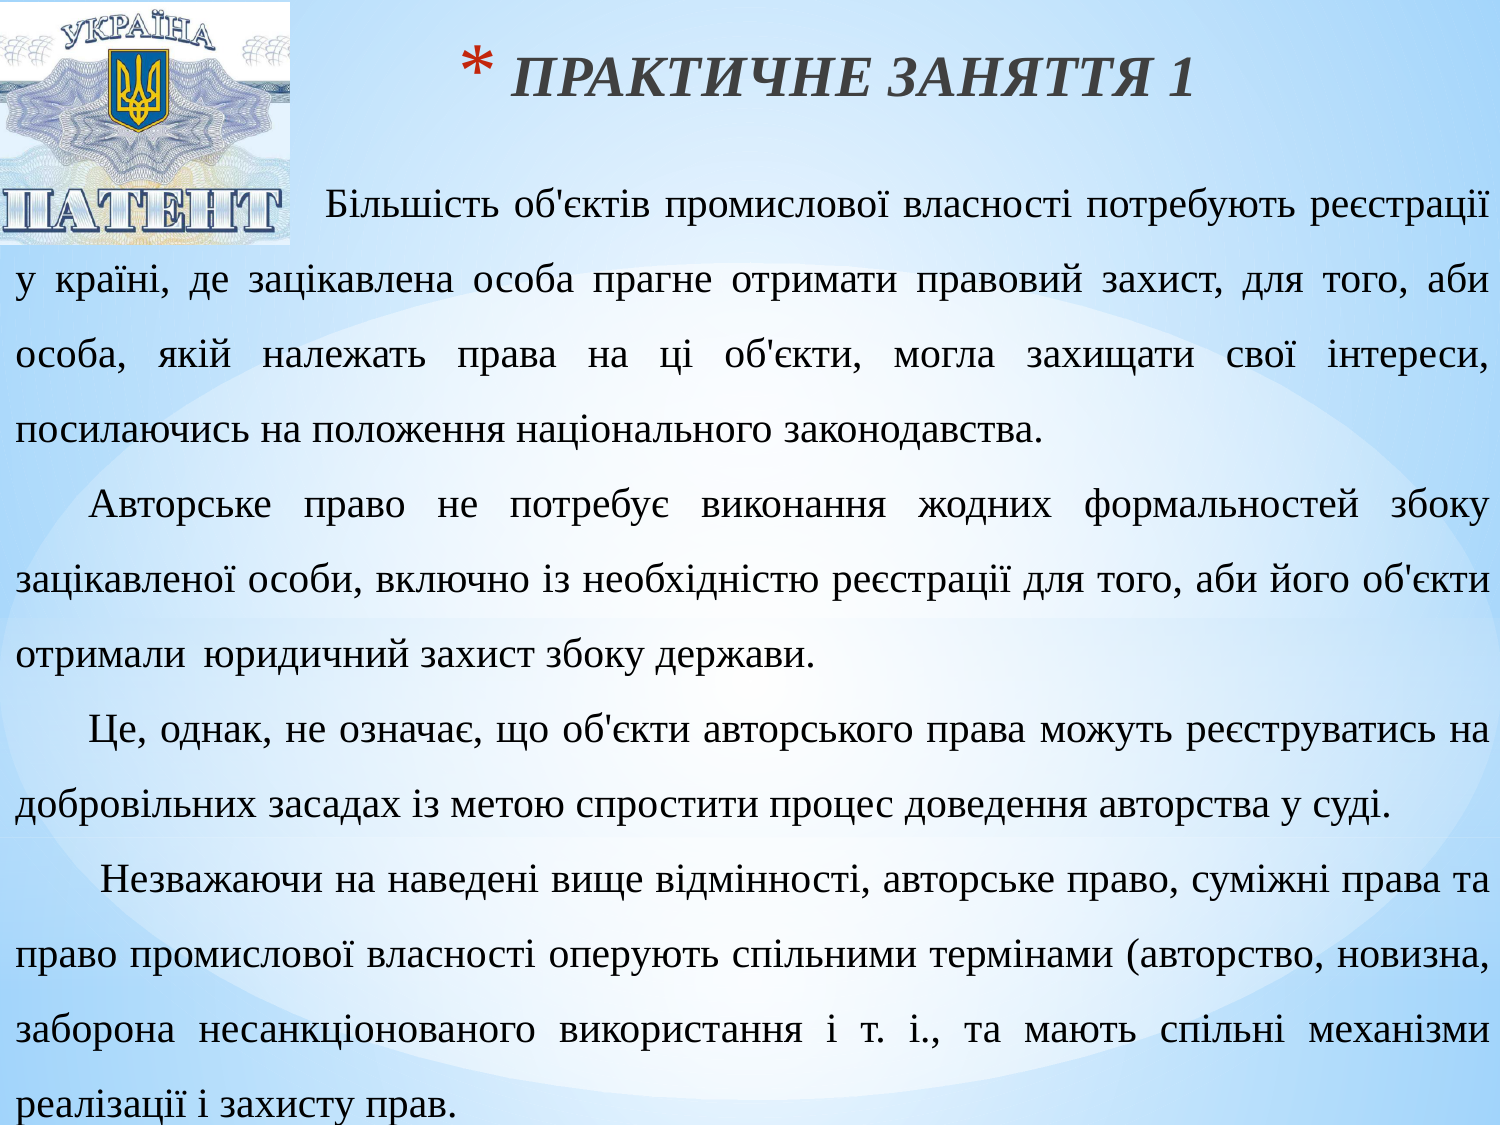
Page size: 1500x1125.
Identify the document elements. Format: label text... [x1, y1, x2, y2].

text_box ПРАКТИЧНЕ ЗАНЯТТЯ 1 [295, 30, 1427, 114]
text_box Більшість об'єктів промислової власності потребують реєстрації у країні, де зацікавлена особа прагне отримати правовий захист, для того, аби особа, якій належать права на ці об'єкти, могла захищати свої інтереси, посилаючись на положення національного законодавства. Авторське право не потребує виконання жодних формальностей збоку зацікавленої особи, включно із необхідністю реєстрації для того, аби його об'єкти отримали юридичний захист збоку держави. Це, однак, не означає, що об'єкти авторського права можуть реєструватись на добровільних засадах із метою спростити процес доведення авторства у суді. Незважаючи на наведені вище відмінності, авторське право, суміжні права та право промислової власності оперують спільними термінами (авторство, новизна, заборона несанкціонованого використання і т. і., та мають спільні механізми реалізації і захисту прав. [0, 143, 1500, 1125]
picture [0, 2, 290, 245]
